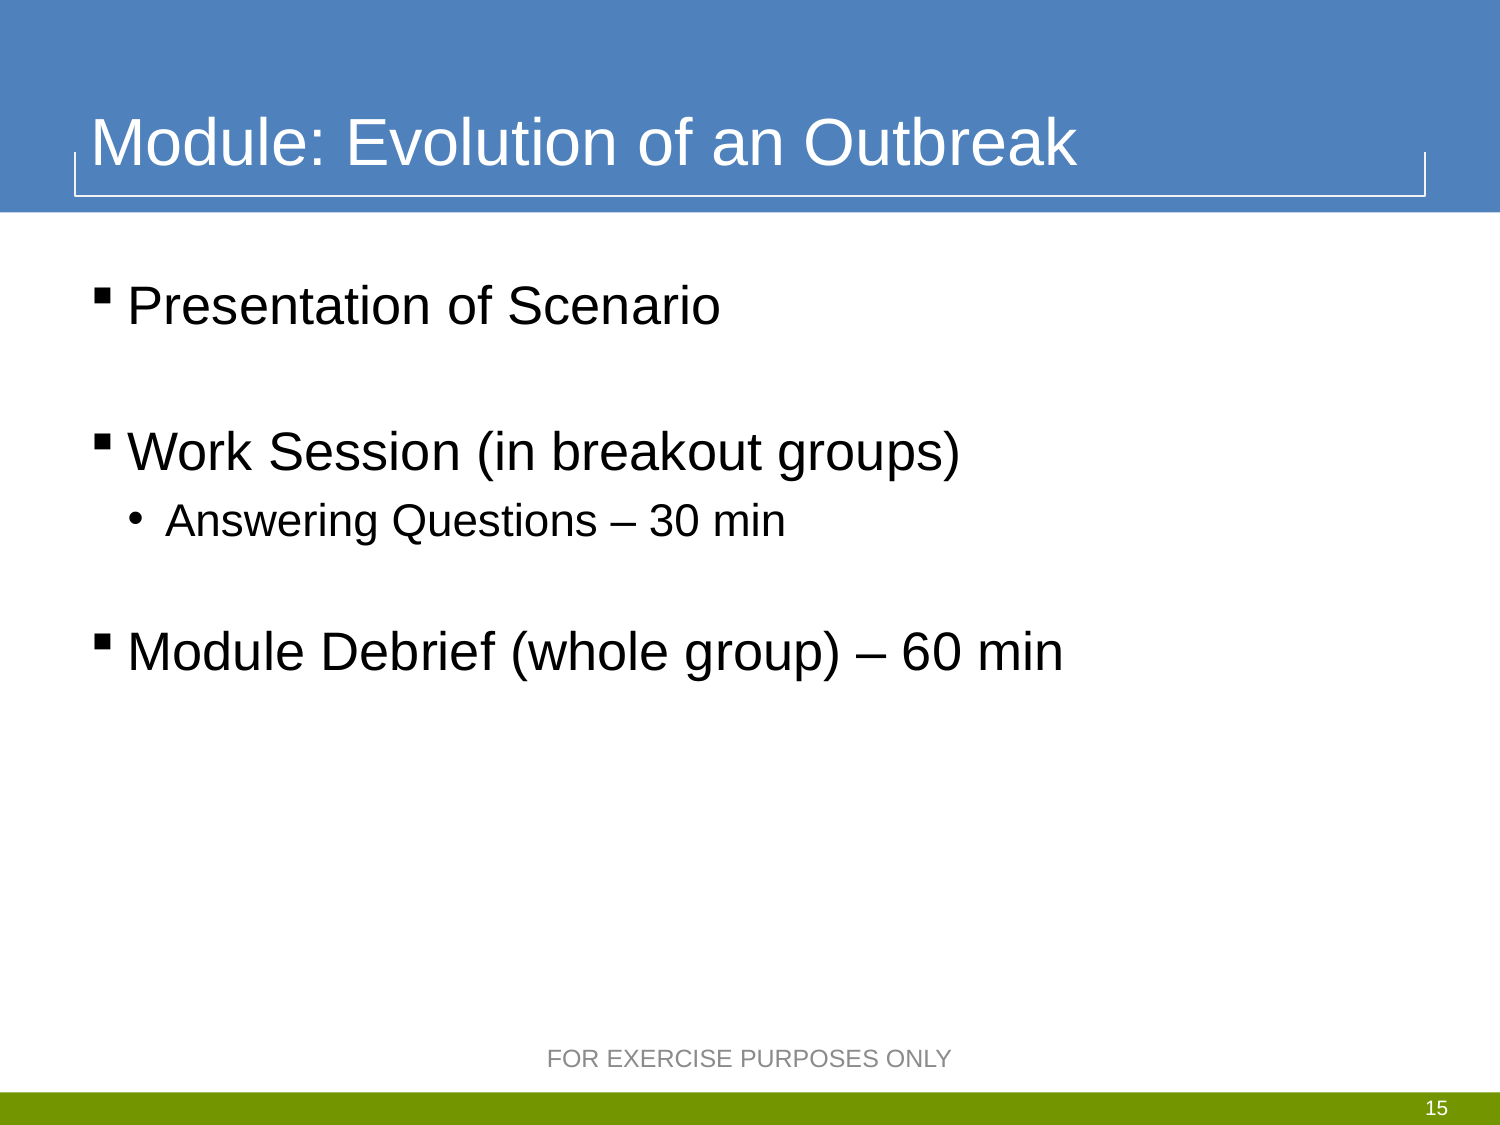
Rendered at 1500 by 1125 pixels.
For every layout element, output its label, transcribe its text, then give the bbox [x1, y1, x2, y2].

list Presentation of Scenario Work Session (in breakout groups) Answering Questions – 30 min Module Debrief (whole group) – 60 min [74, 262, 1426, 1006]
title Module: Evolution of an Outbreak [74, 44, 1426, 233]
footer FOR EXERCISE PURPOSES ONLY [512, 1042, 988, 1103]
